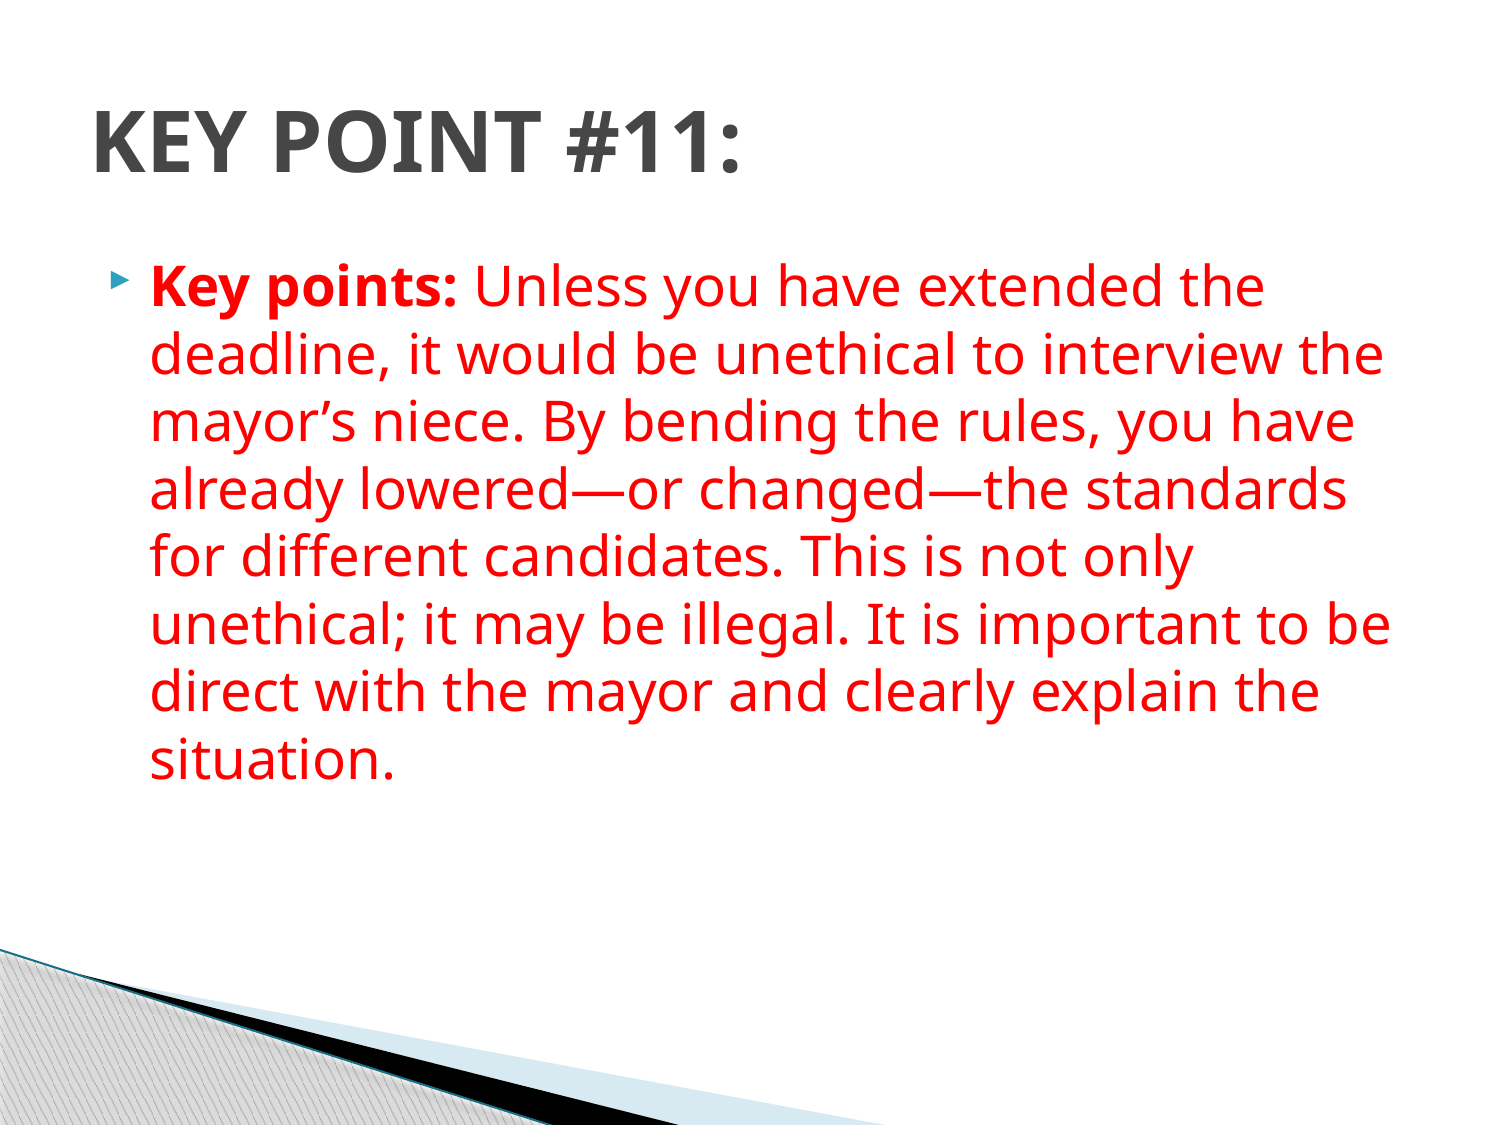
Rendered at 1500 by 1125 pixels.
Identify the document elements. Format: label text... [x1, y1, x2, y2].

list Key points: Unless you have extended the deadline, it would be unethical to interview the mayor’s niece. By bending the rules, you have already lowered—or changed—the standards for different candidates. This is not only unethical; it may be illegal. It is important to be direct with the mayor and clearly explain the situation. [75, 243, 1425, 986]
title KEY POINT #11: [75, 45, 1425, 233]
